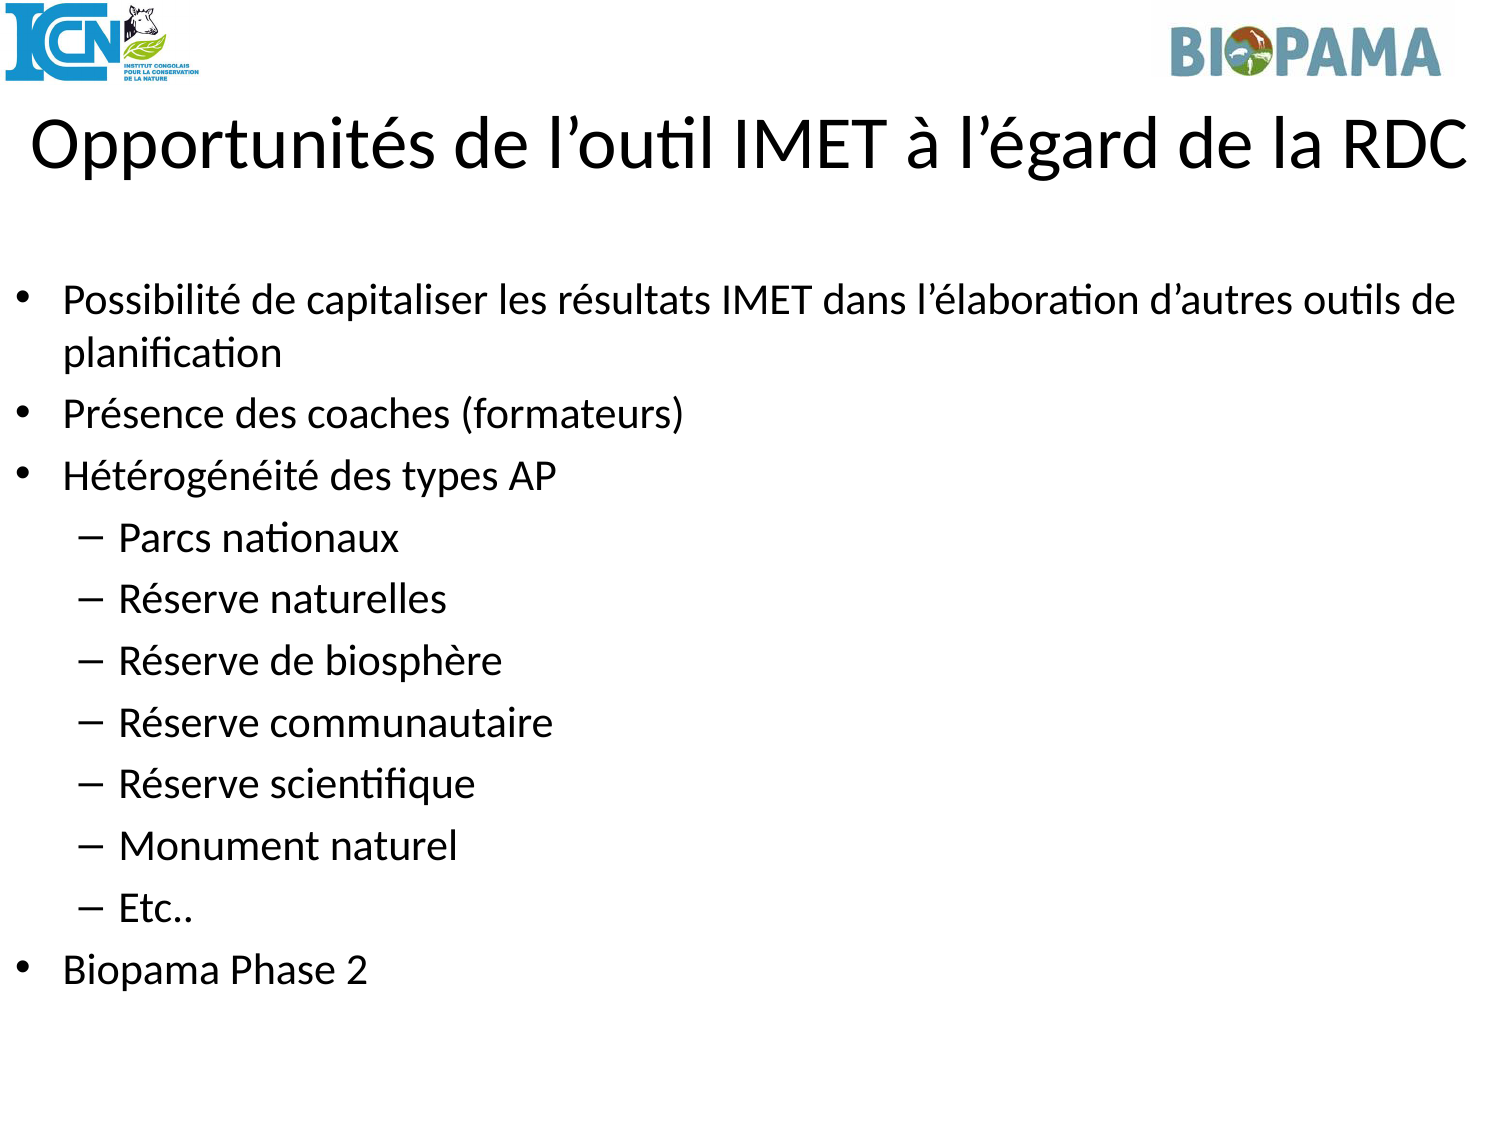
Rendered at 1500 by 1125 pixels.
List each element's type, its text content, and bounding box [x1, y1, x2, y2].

picture [1151, 0, 1455, 77]
title Opportunités de l’outil IMET à l’égard de la RDC [0, 45, 1500, 233]
list Possibilité de capitaliser les résultats IMET dans l’élaboration d’autres outils de planification Présence des coaches (formateurs) Hétérogénéité des types AP Parcs nationaux Réserve naturelles Réserve de biosphère Réserve communautaire Réserve scientifique Monument naturel Etc.. Biopama Phase 2 [0, 262, 1500, 1005]
picture [0, 0, 202, 85]
